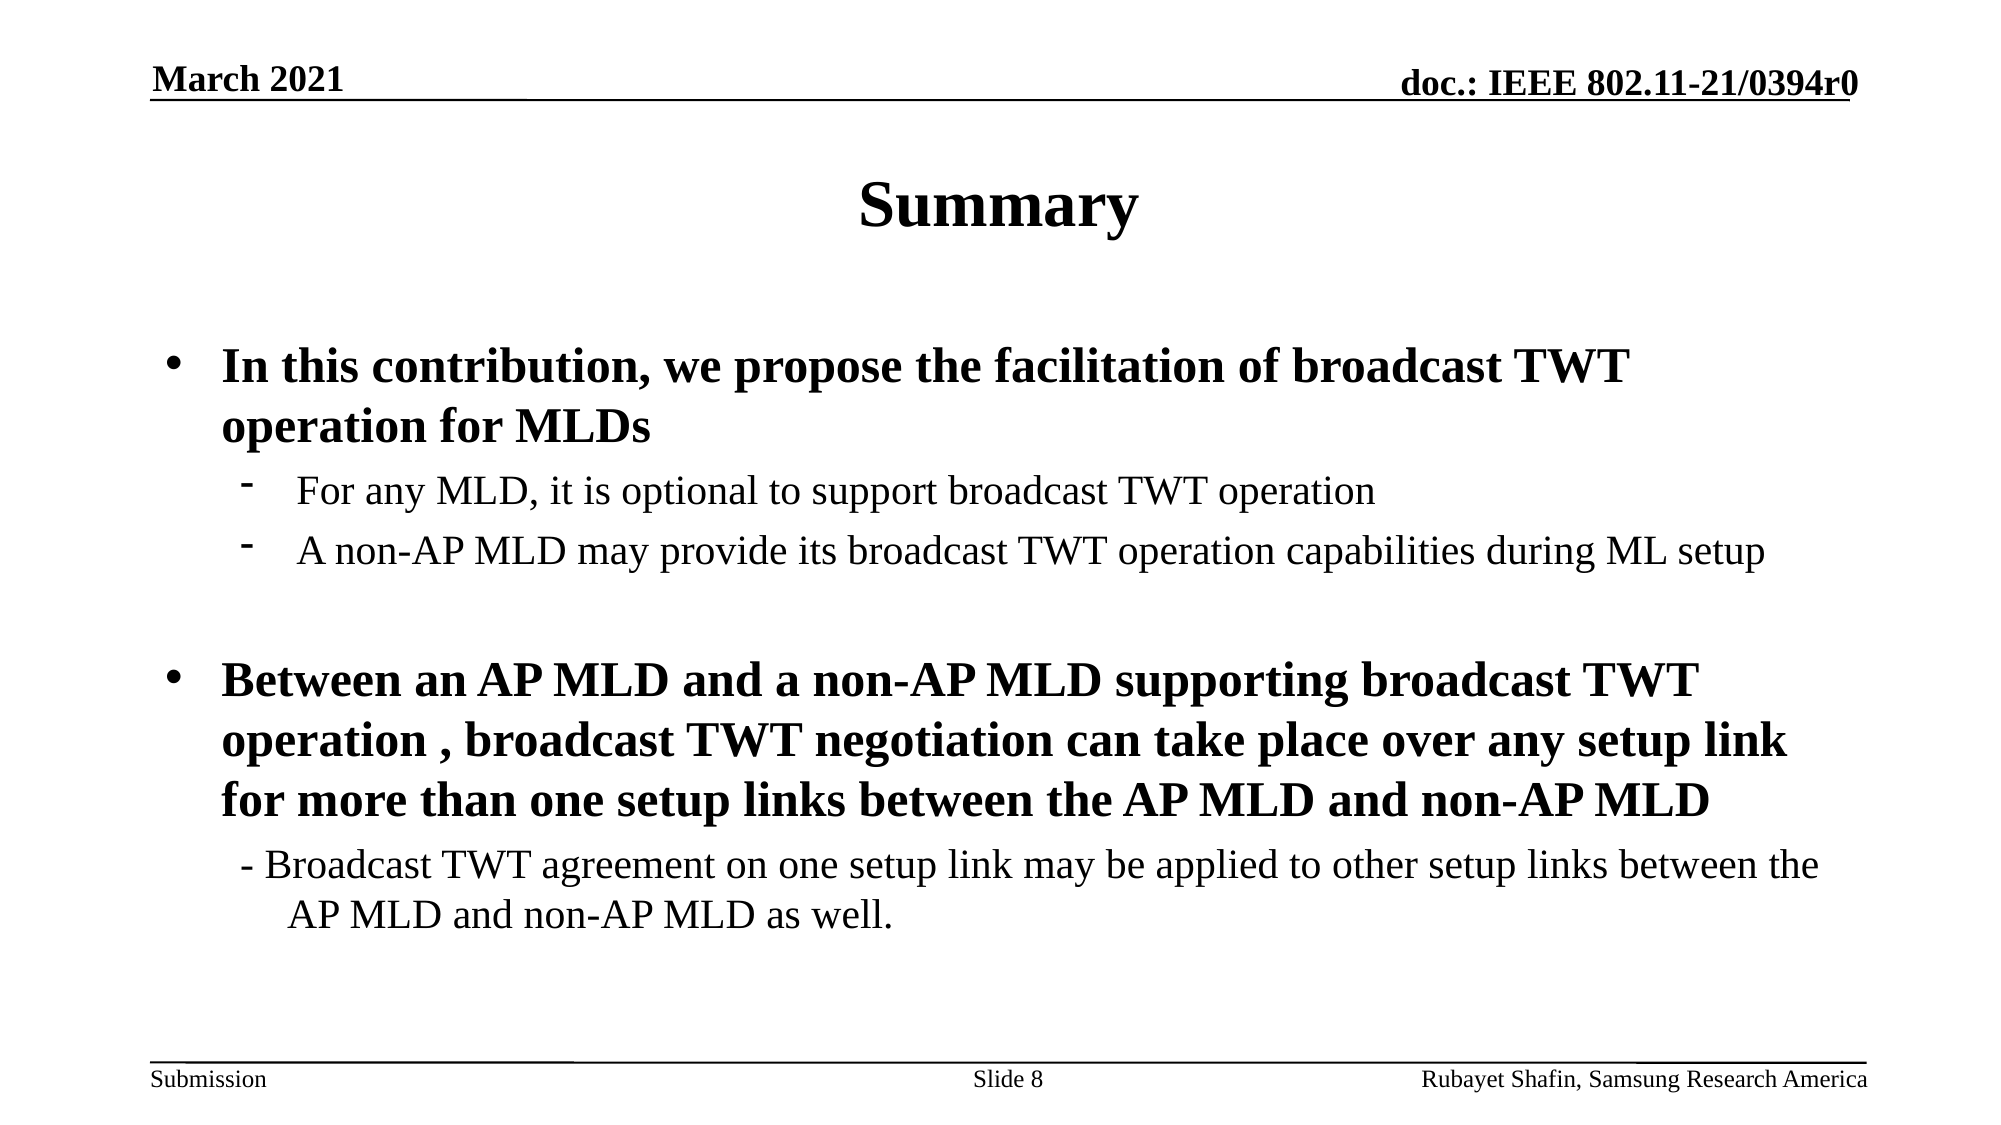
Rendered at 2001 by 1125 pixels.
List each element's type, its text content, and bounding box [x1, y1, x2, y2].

title Summary [149, 112, 1850, 288]
footer Rubayet Shafin, Samsung Research America [1171, 1061, 1869, 1093]
list In this contribution, we propose the facilitation of broadcast TWT operation for MLDs For any MLD, it is optional to support broadcast TWT operation A non-AP MLD may provide its broadcast TWT operation capabilities during ML setup Between an AP MLD and a non-AP MLD supporting broadcast TWT operation , broadcast TWT negotiation can take place over any setup link for more than one setup links between the AP MLD and non-AP MLD - Broadcast TWT agreement on one setup link may be applied to other setup links between the AP MLD and non-AP MLD as well. [149, 324, 1850, 1000]
slide_number Slide 8 [950, 1061, 1067, 1123]
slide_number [152, 54, 563, 100]
